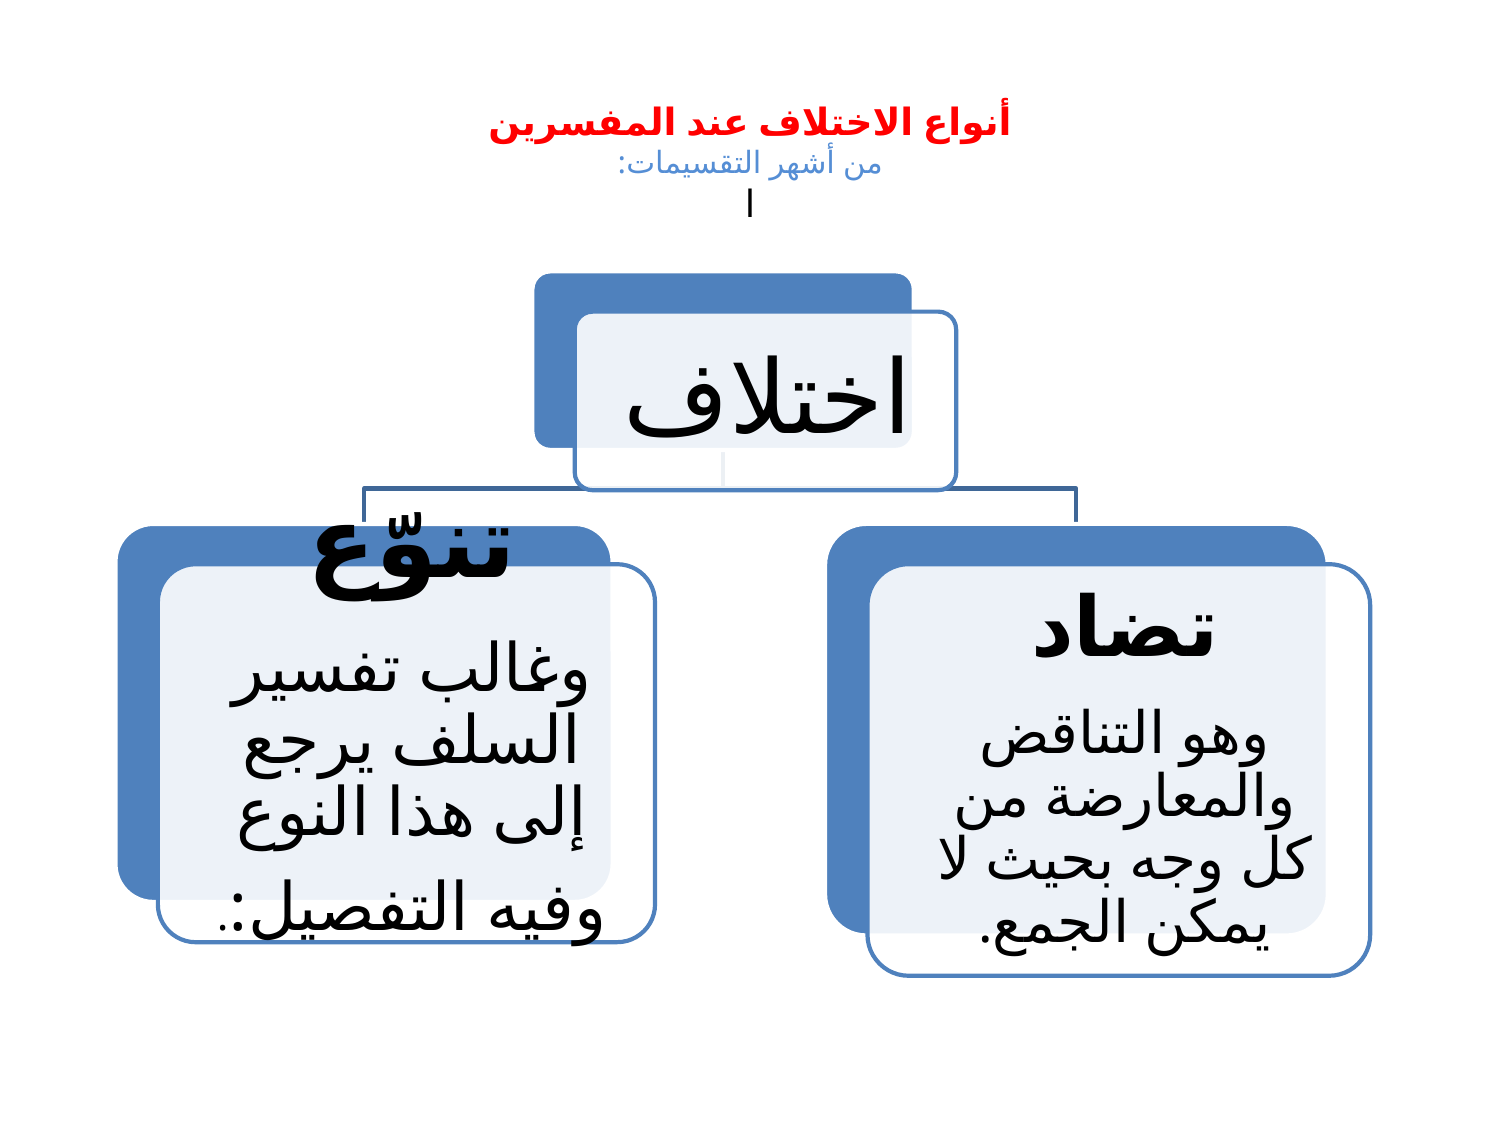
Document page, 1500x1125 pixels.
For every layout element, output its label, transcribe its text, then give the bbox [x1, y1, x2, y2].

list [74, 262, 1426, 1006]
title أنواع الاختلاف عند المفسرين من أشهر التقسيمات: ا [75, 45, 1425, 233]
